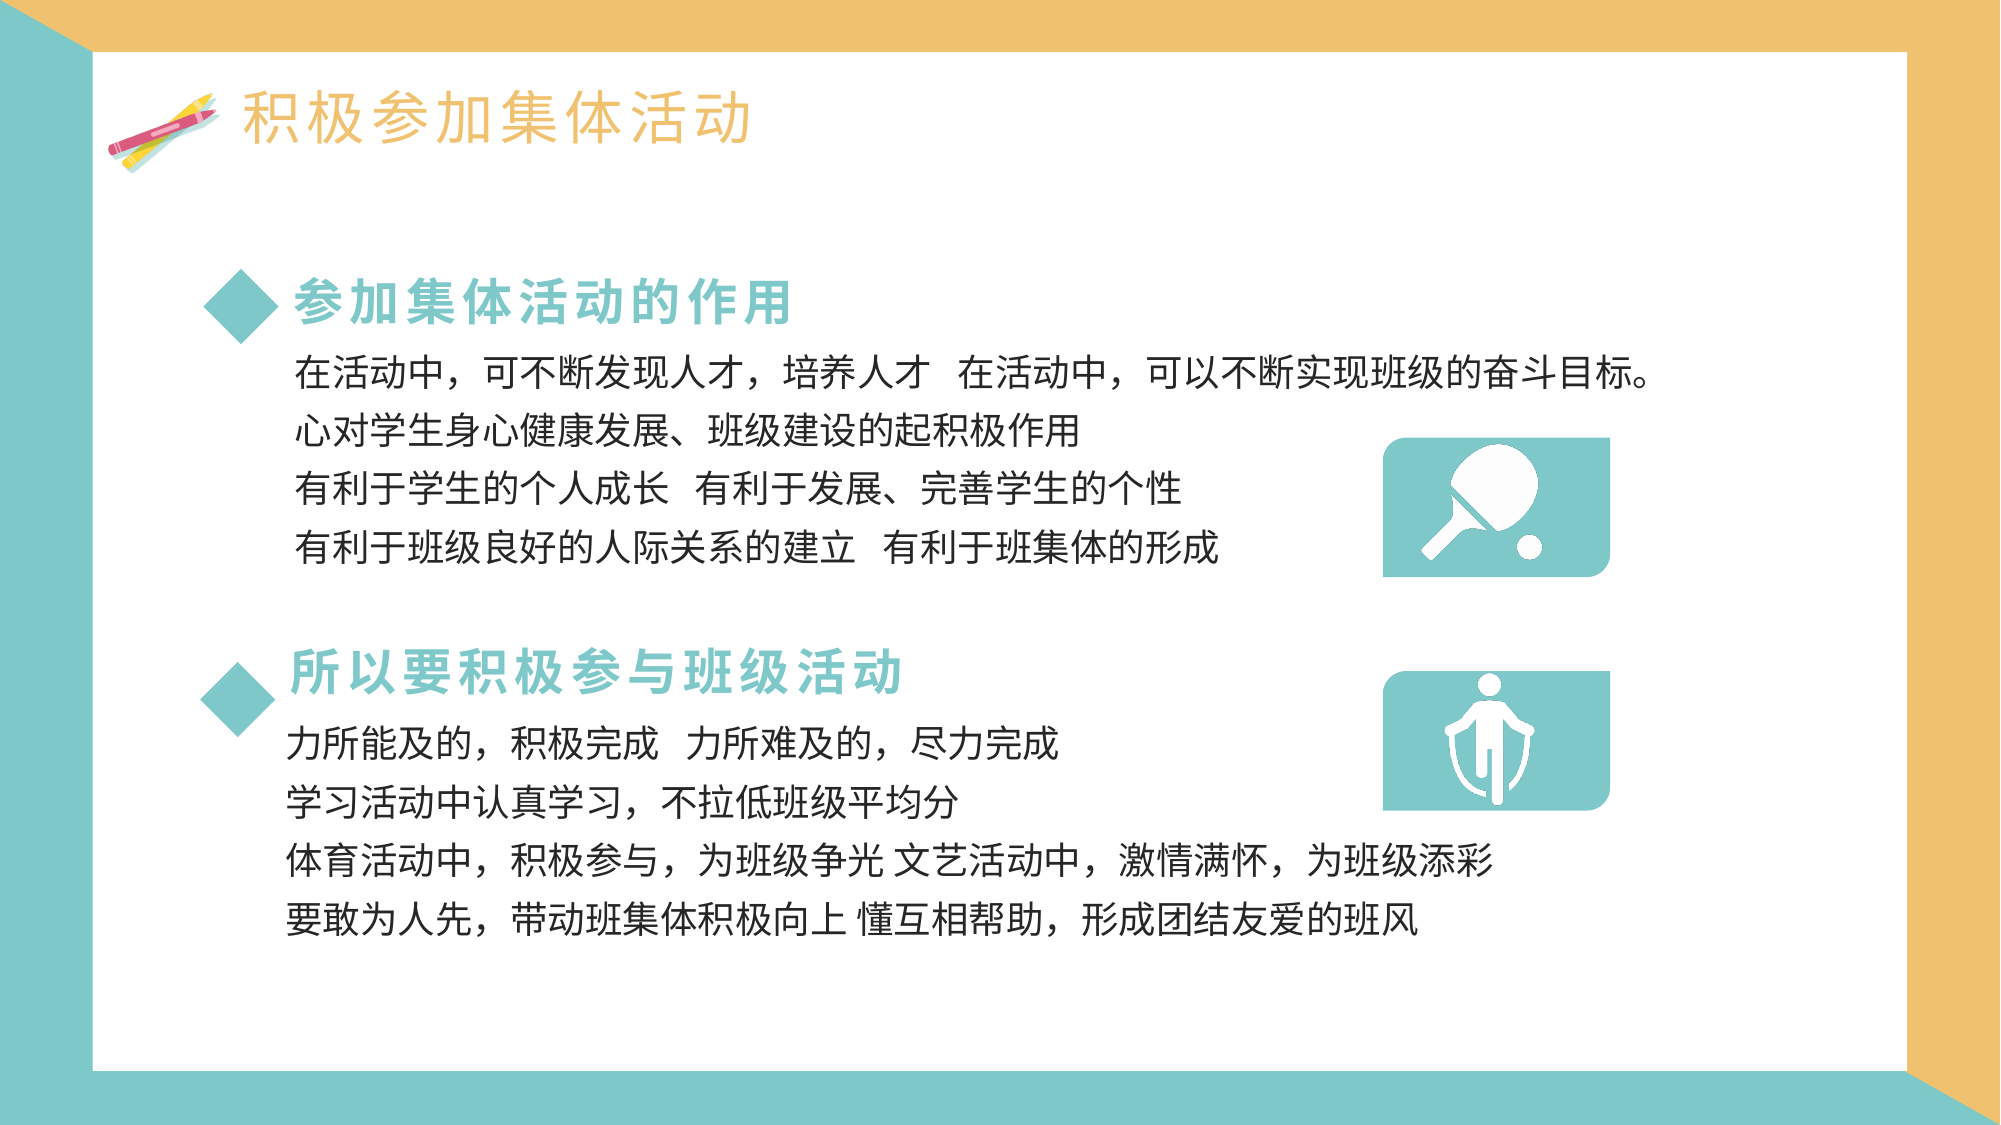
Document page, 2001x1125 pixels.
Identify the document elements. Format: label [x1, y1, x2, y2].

text_box [1382, 426, 1611, 578]
text_box [199, 633, 1649, 947]
text_box [1382, 670, 1611, 811]
text_box [203, 262, 1733, 575]
picture [97, 86, 269, 188]
